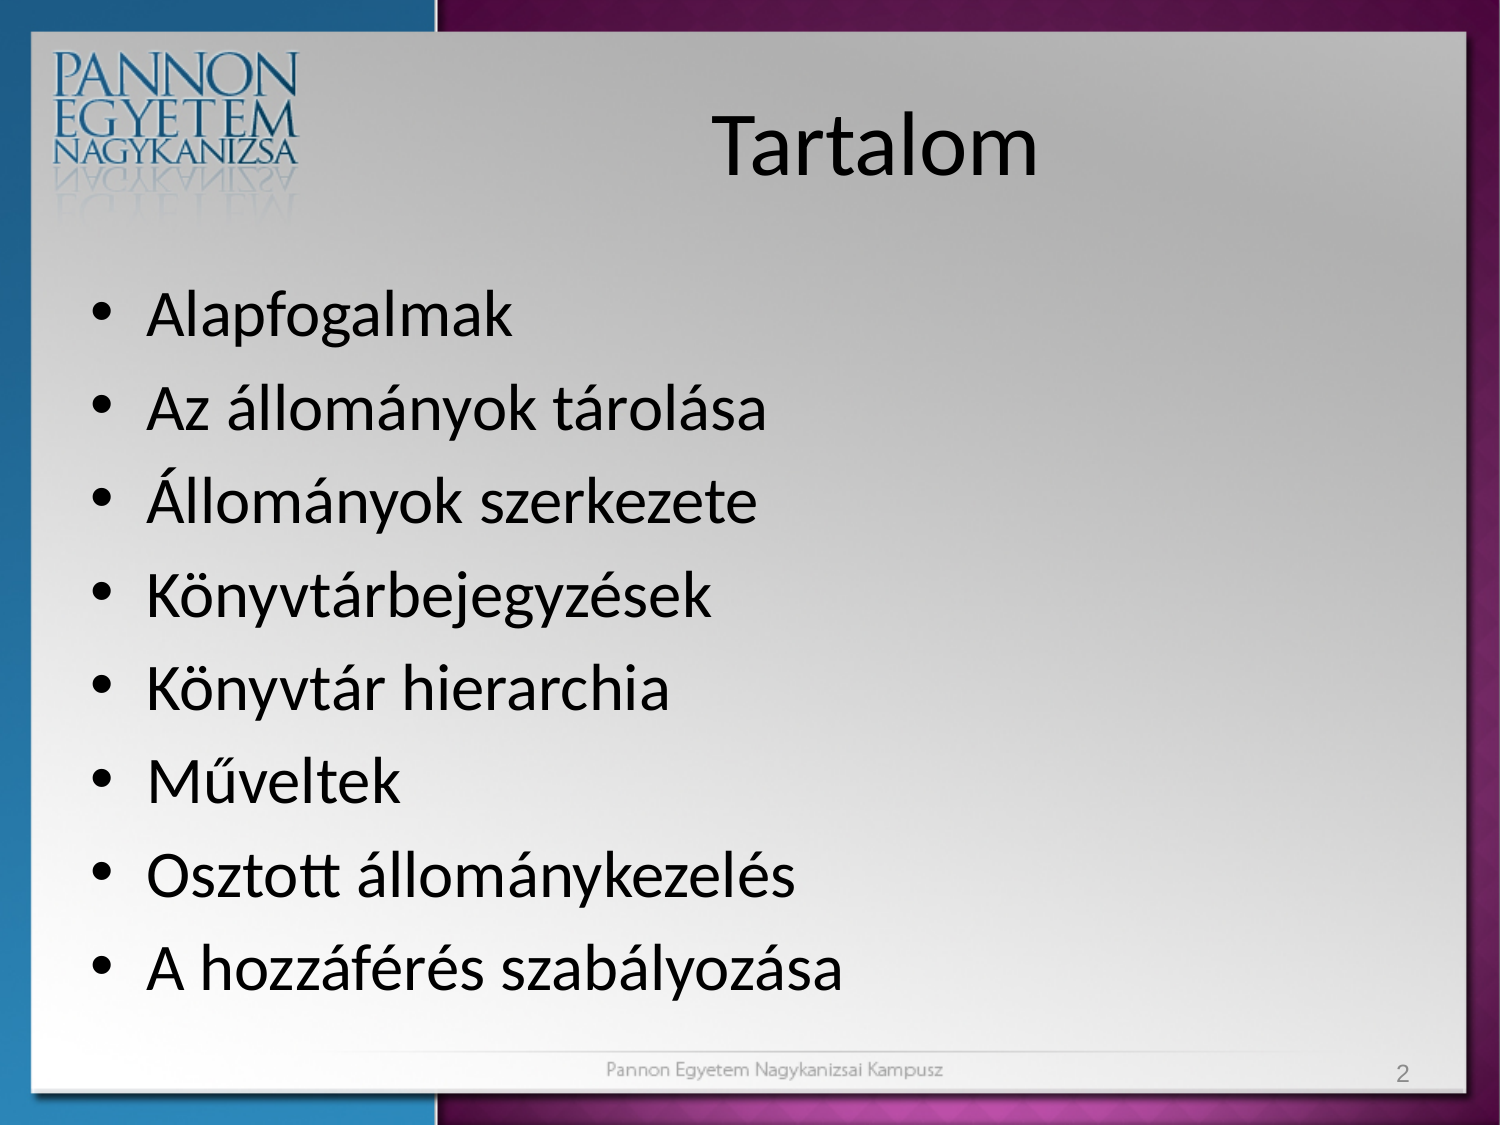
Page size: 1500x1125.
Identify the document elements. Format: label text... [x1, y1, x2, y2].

title Tartalom [328, 45, 1425, 233]
picture [0, 0, 1500, 1125]
list Alapfogalmak Az állományok tárolása Állományok szerkezete Könyvtárbejegyzések Könyvtár hierarchia Műveltek Osztott állománykezelés A hozzáférés szabályozása [75, 262, 1425, 1038]
slide_number 2 [1074, 1042, 1425, 1103]
